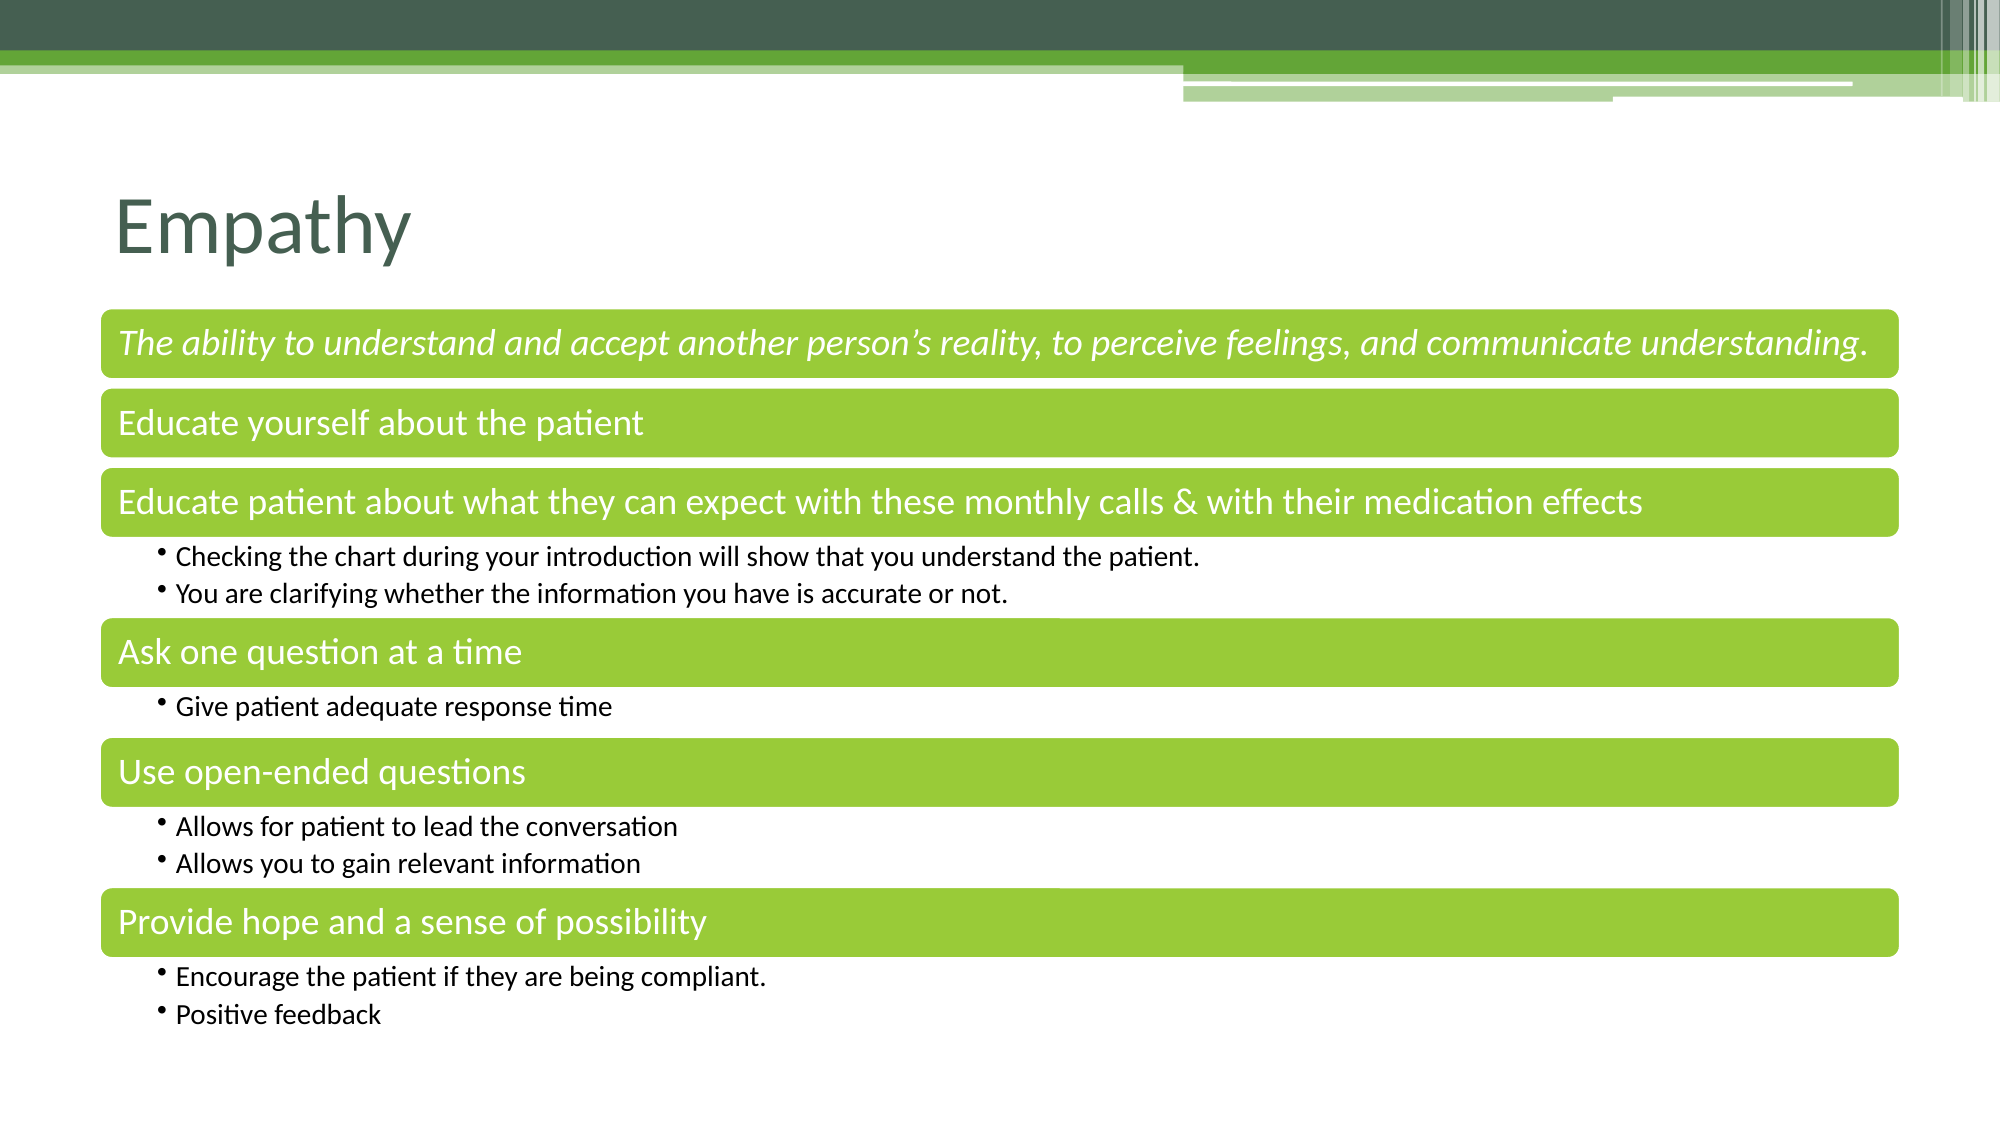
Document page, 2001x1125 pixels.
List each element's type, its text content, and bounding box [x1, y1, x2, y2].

title Empathy [99, 132, 1900, 267]
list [99, 267, 1900, 1079]
